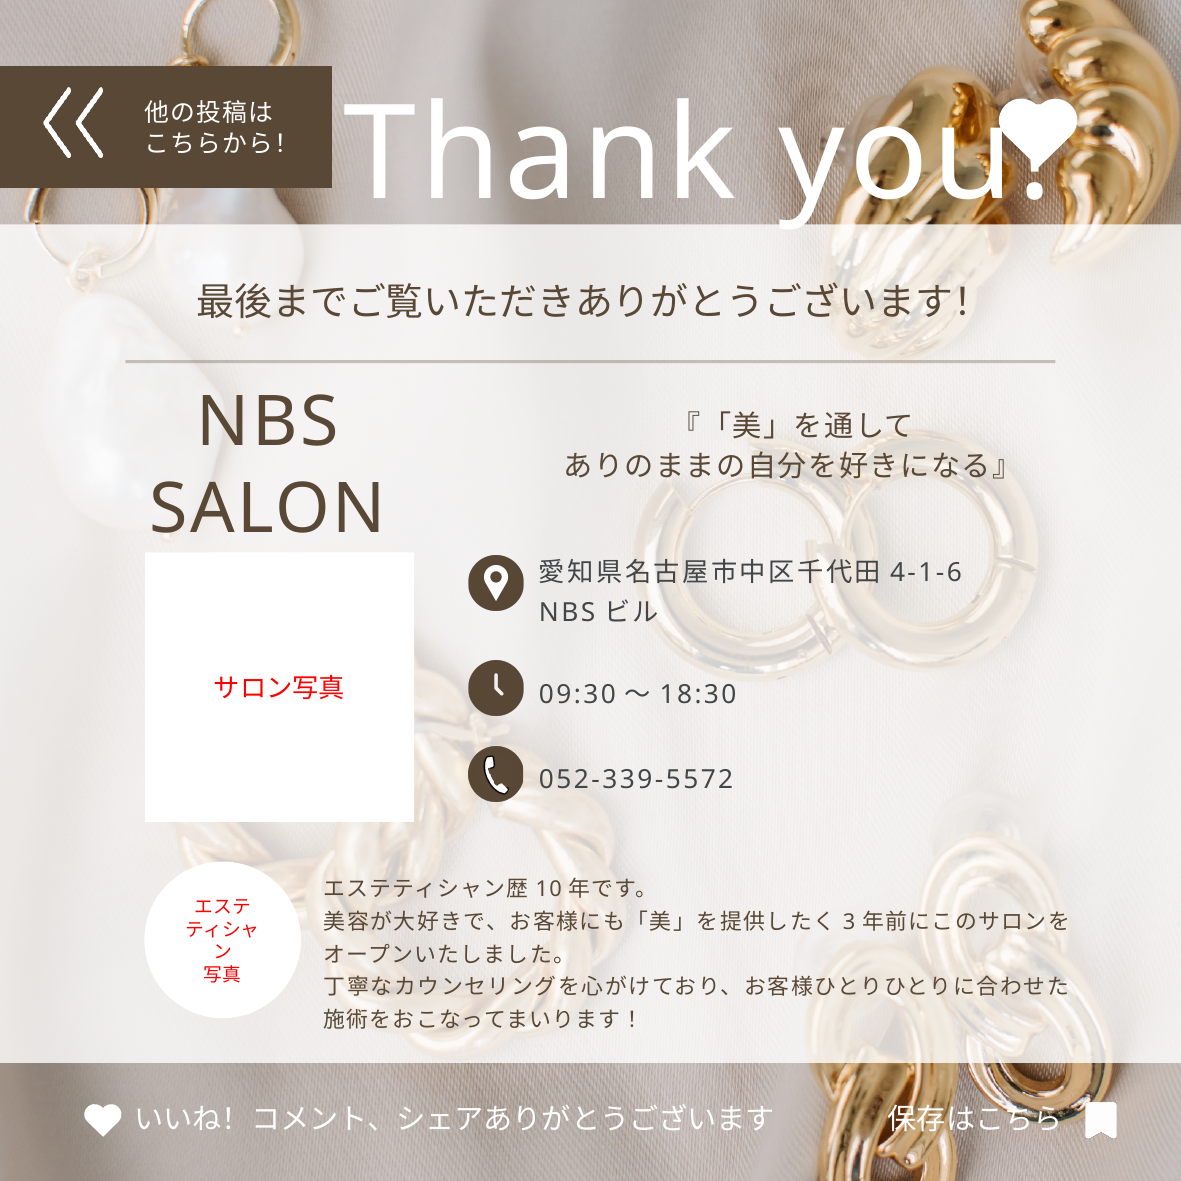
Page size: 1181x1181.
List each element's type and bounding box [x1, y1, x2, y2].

text_box [83, 1103, 122, 1137]
text_box [0, 224, 1181, 1064]
text_box [0, 0, 1181, 223]
text_box [998, 98, 1078, 168]
text_box [0, 65, 332, 189]
text_box [467, 746, 524, 803]
text_box [0, 1070, 1181, 1181]
